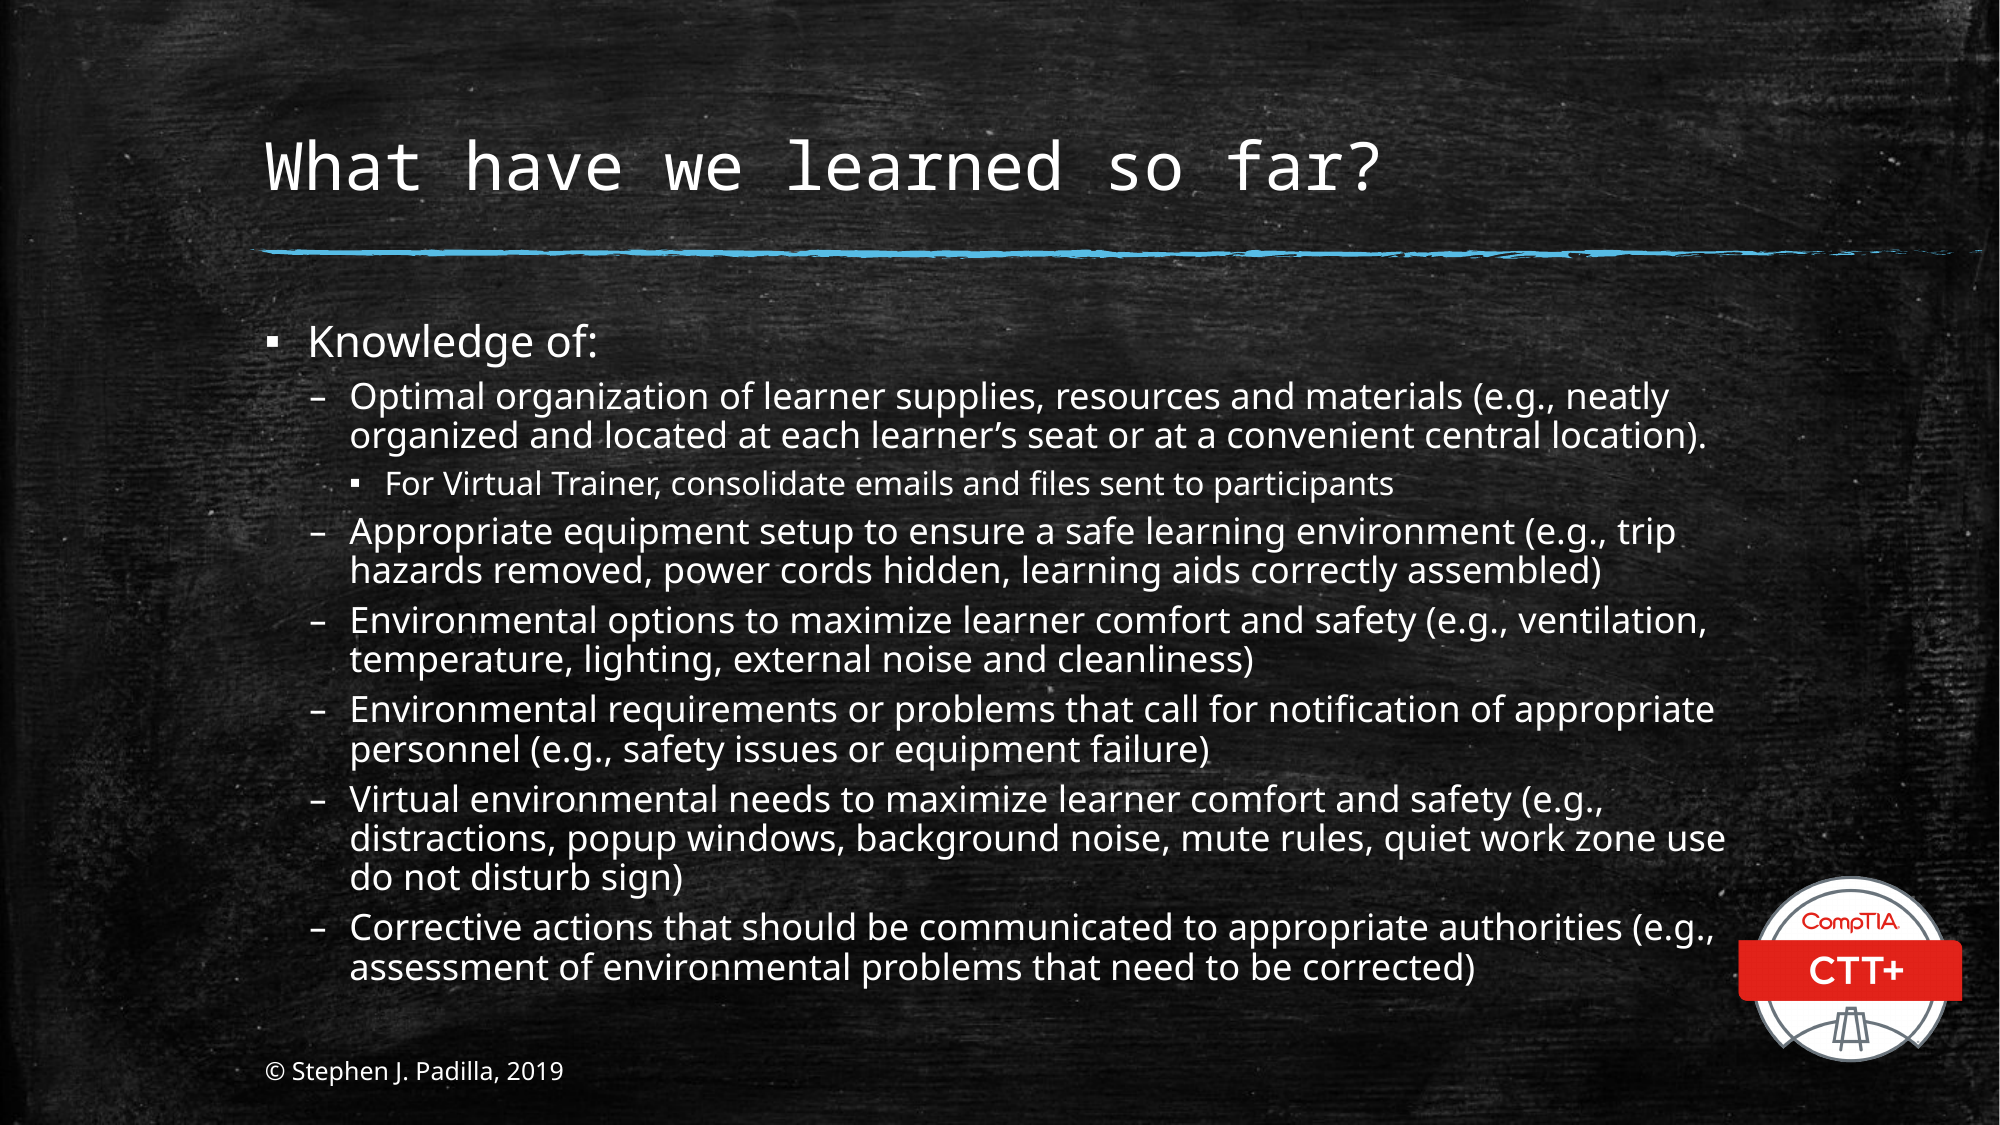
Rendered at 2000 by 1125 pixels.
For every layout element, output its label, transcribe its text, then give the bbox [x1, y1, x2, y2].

picture [1699, 824, 2000, 1125]
footer © Stephen J. Padilla, 2019 [249, 1050, 1288, 1096]
title What have we learned so far? [249, 45, 1750, 213]
list Knowledge of: Optimal organization of learner supplies, resources and materials (e.g., neatly organized and located at each learner’s seat or at a convenient central location). For Virtual Trainer, consolidate emails and files sent to participants Appropriate equipment setup to ensure a safe learning environment (e.g., trip hazards removed, power cords hidden, learning aids correctly assembled) Environmental options to maximize learner comfort and safety (e.g., ventilation, temperature, lighting, external noise and cleanliness) Environmental requirements or problems that call for notification of appropriate personnel (e.g., safety issues or equipment failure) Virtual environmental needs to maximize learner comfort and safety (e.g., distractions, popup windows, background noise, mute rules, quiet work zone use do not disturb sign) Corrective actions that should be communicated to appropriate authorities (e.g., assessment of environmental problems that need to be corrected) [249, 312, 1750, 1013]
